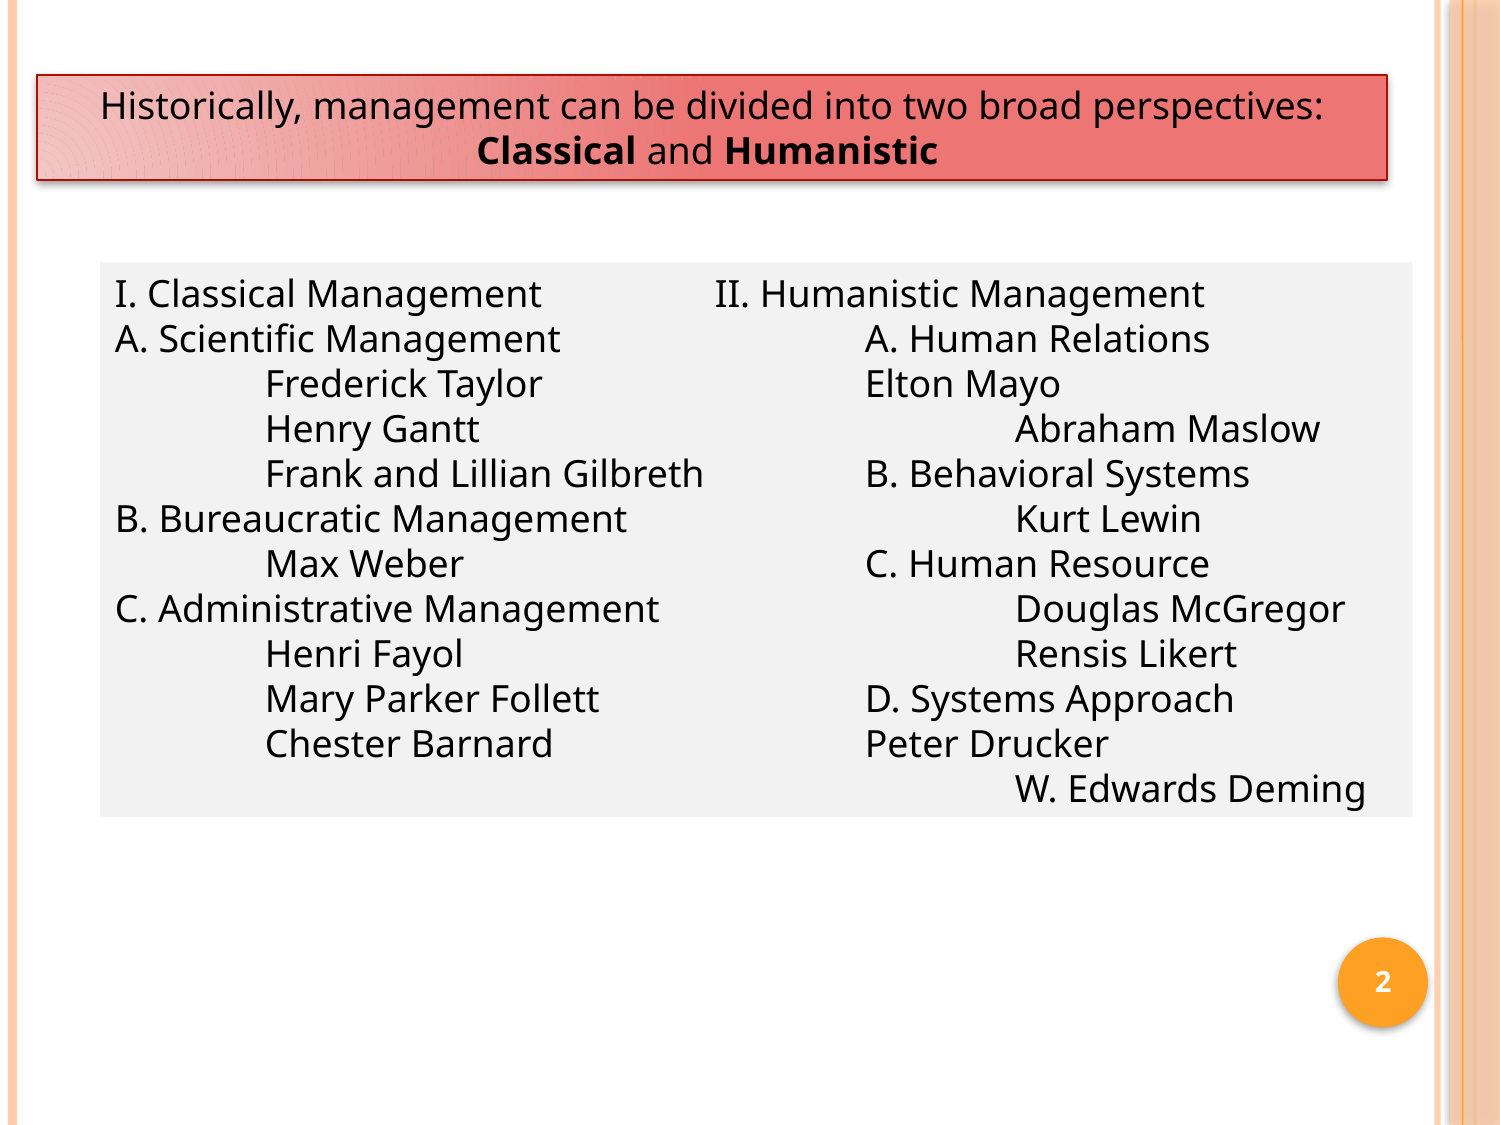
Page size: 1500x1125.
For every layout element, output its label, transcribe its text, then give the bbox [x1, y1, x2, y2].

text_box Historically, management can be divided into two broad perspectives: Classical and Humanistic [36, 74, 1388, 181]
text_box I. Classical Management II. Humanistic Management A. Scientific Management A. Human Relations Frederick Taylor Elton Mayo Henry Gantt Abraham Maslow Frank and Lillian Gilbreth B. Behavioral Systems B. Bureaucratic Management Kurt Lewin Max Weber C. Human Resource C. Administrative Management Douglas McGregor Henri Fayol Rensis Likert Mary Parker Follett D. Systems Approach Chester Barnard Peter Drucker W. Edwards Deming [99, 262, 1413, 818]
slide_number 2 [1333, 940, 1434, 1027]
